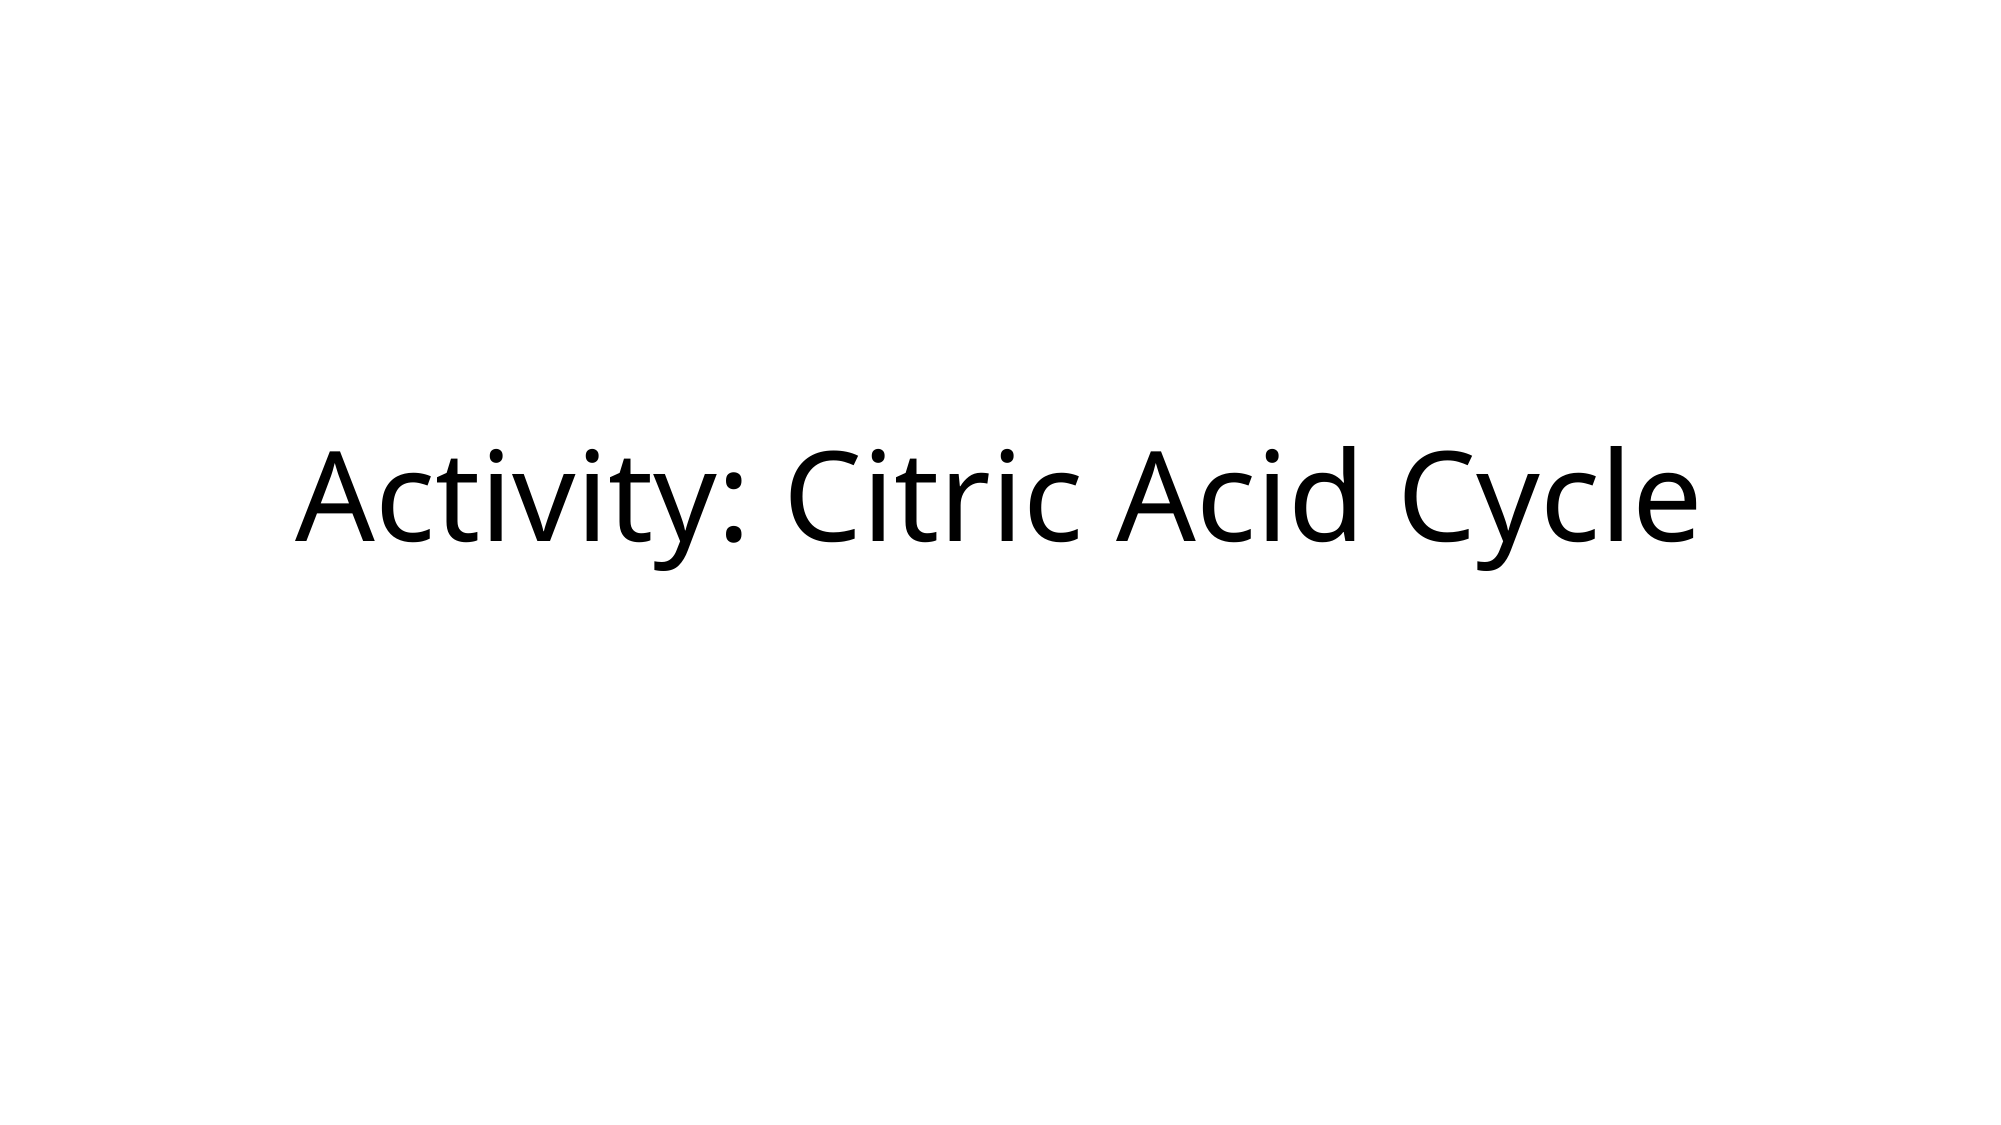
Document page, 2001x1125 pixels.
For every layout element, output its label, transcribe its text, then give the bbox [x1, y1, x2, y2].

title Activity: Citric Acid Cycle [249, 184, 1750, 576]
